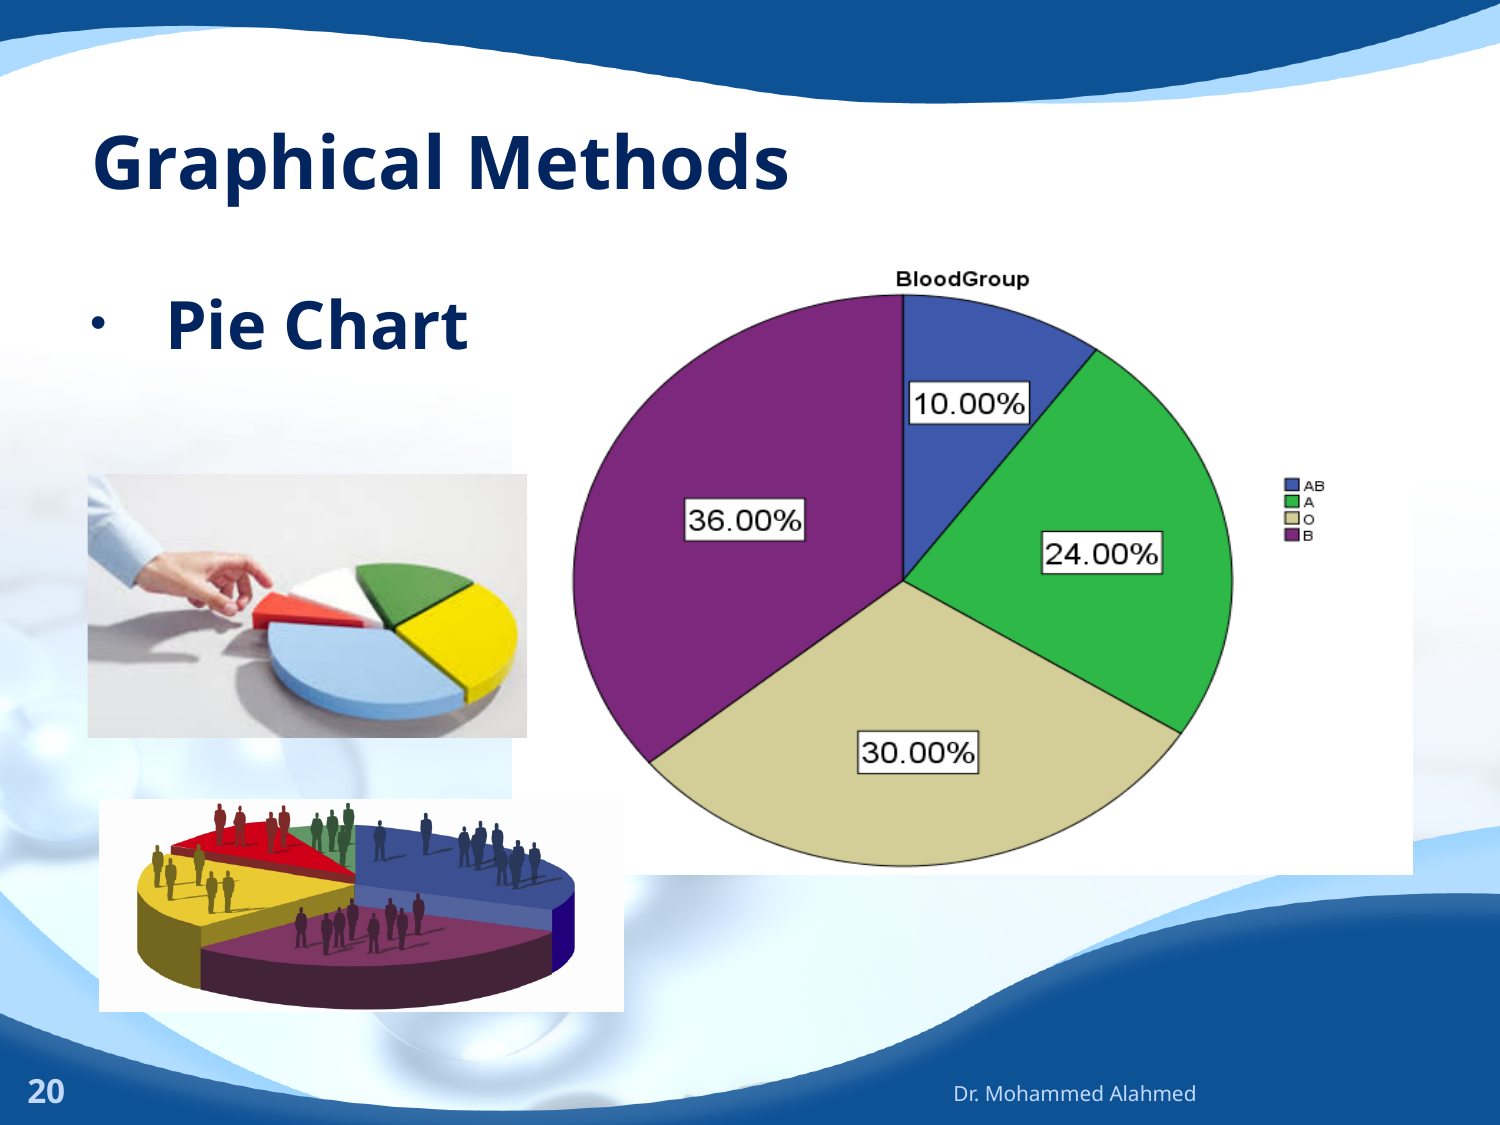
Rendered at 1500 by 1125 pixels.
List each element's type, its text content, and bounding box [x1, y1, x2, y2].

list Pie Chart [75, 275, 504, 1005]
list Pie Chart [633, 275, 1425, 1005]
footer Dr. Mohammed Alahmed [837, 1073, 1313, 1125]
picture [0, 0, 1500, 1125]
title Graphical Methods [76, 107, 1427, 213]
slide_number 20 [12, 1062, 363, 1123]
